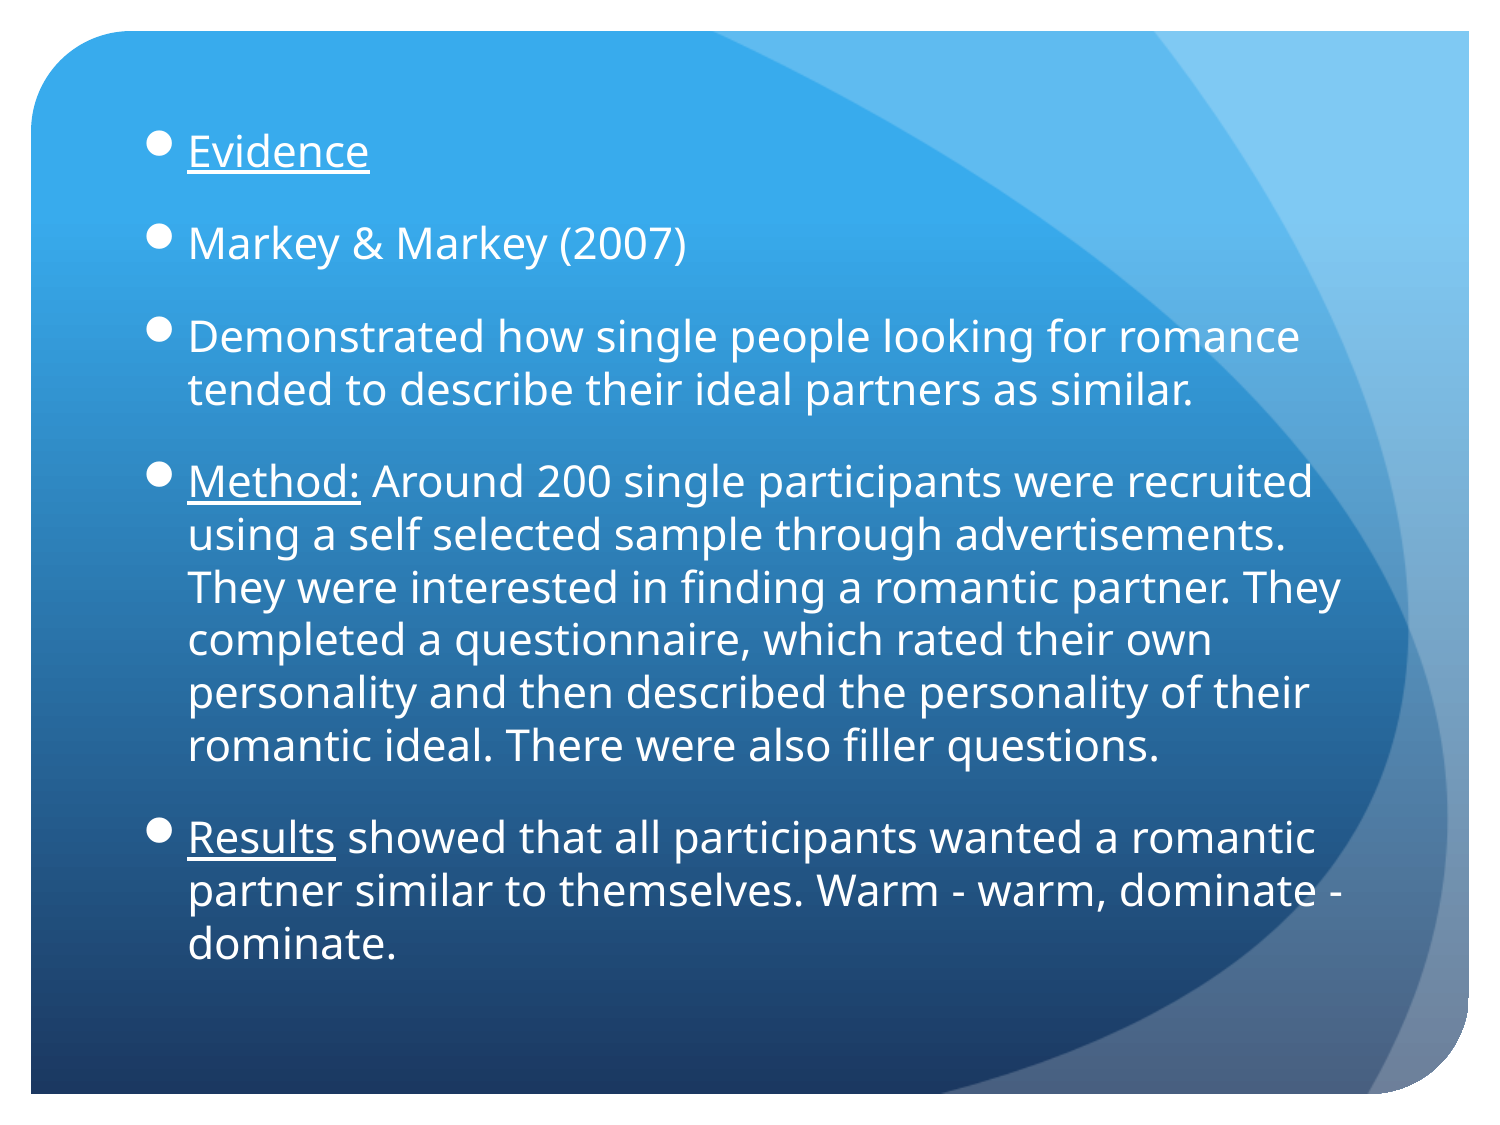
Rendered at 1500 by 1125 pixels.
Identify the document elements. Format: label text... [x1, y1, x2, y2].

list Evidence Markey & Markey (2007) Demonstrated how single people looking for romance tended to describe their ideal partners as similar. Method: Around 200 single participants were recruited using a self selected sample through advertisements. They were interested in finding a romantic partner. They completed a questionnaire, which rated their own personality and then described the personality of their romantic ideal. There were also filler questions. Results showed that all participants wanted a romantic partner similar to themselves. Warm - warm, dominate - dominate. [127, 115, 1372, 991]
picture [24, 30, 1473, 1094]
